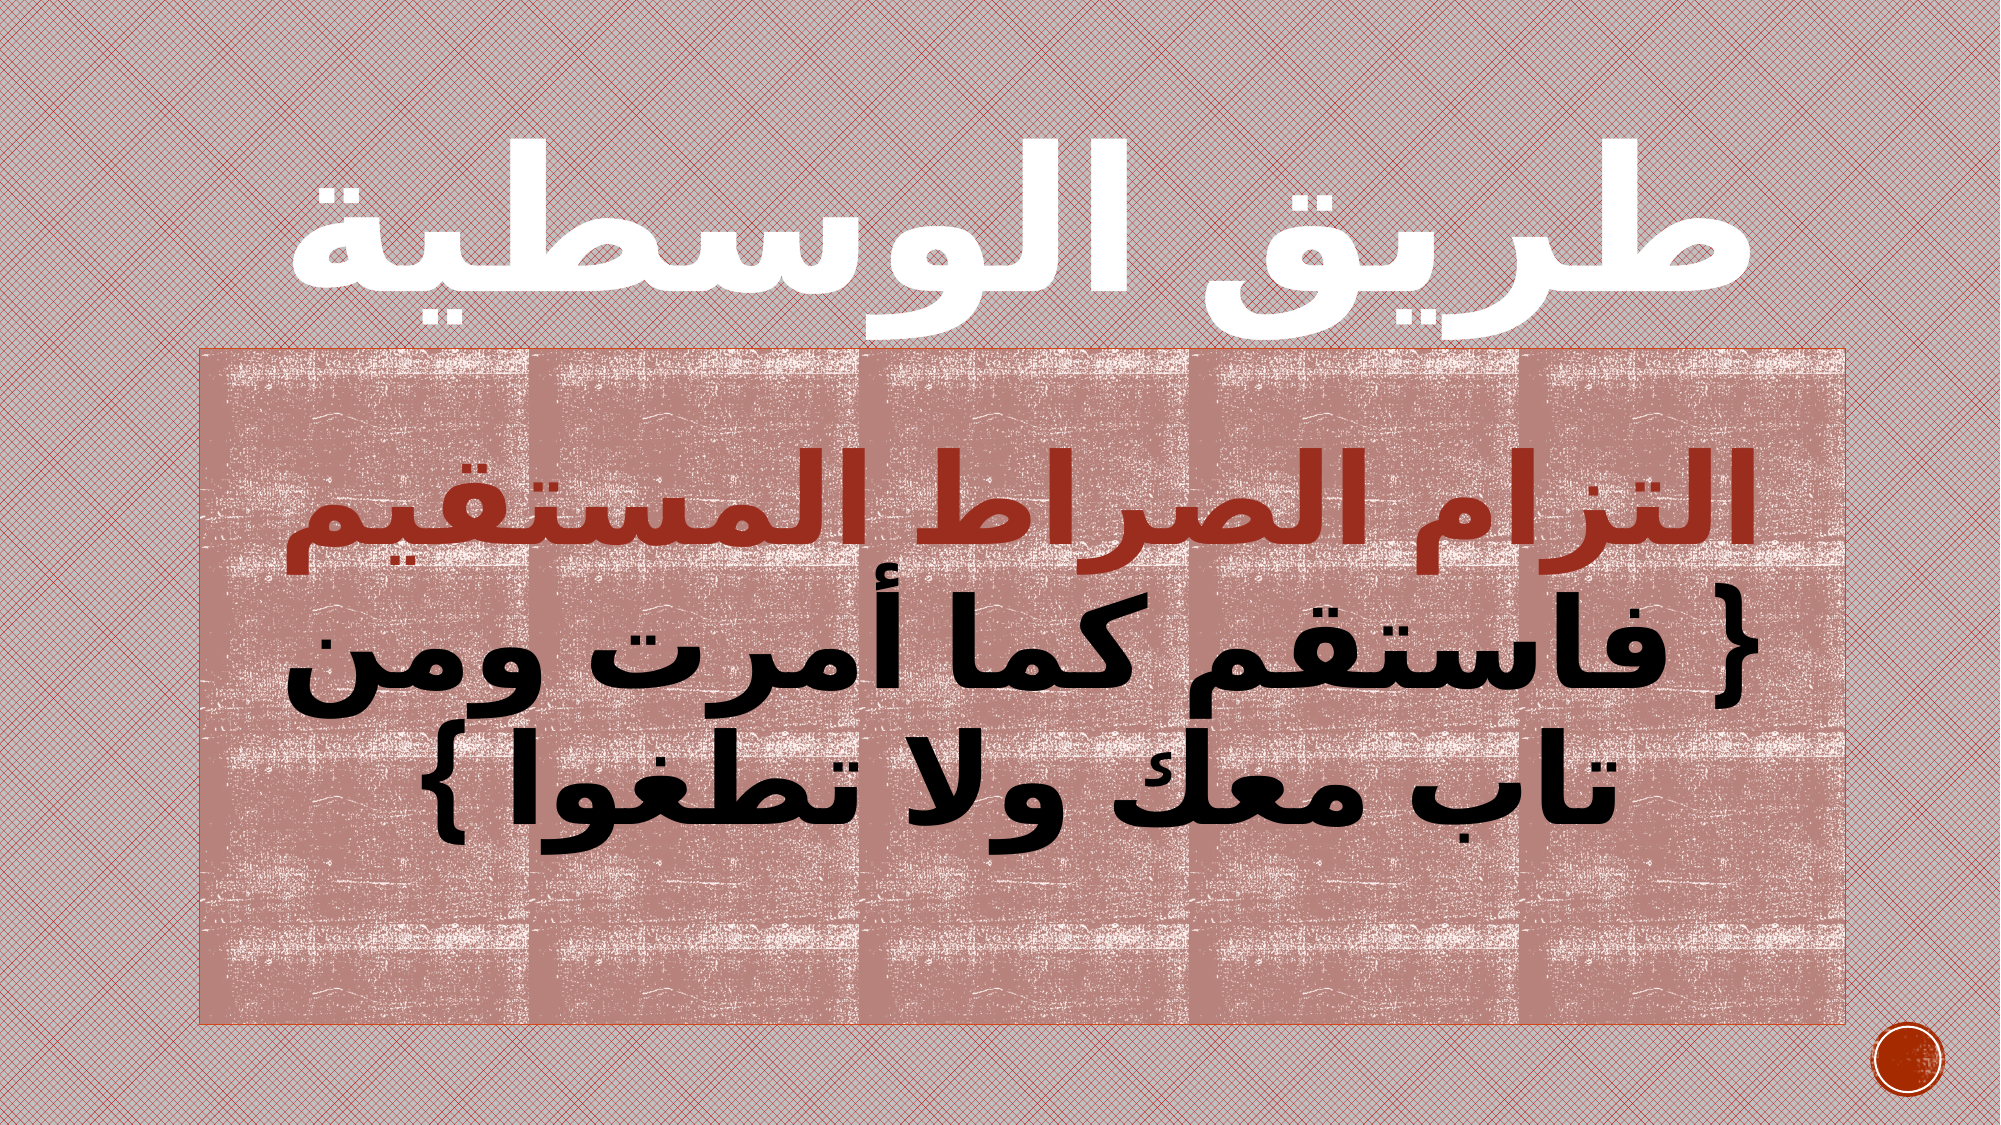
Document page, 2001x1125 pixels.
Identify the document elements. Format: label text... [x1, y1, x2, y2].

title طريق الوسطية [232, 44, 1813, 348]
list التزام الصراط المستقيم { فاستقم كما أمرت ومن تاب معك ولا تطغوا } [199, 348, 1846, 1025]
